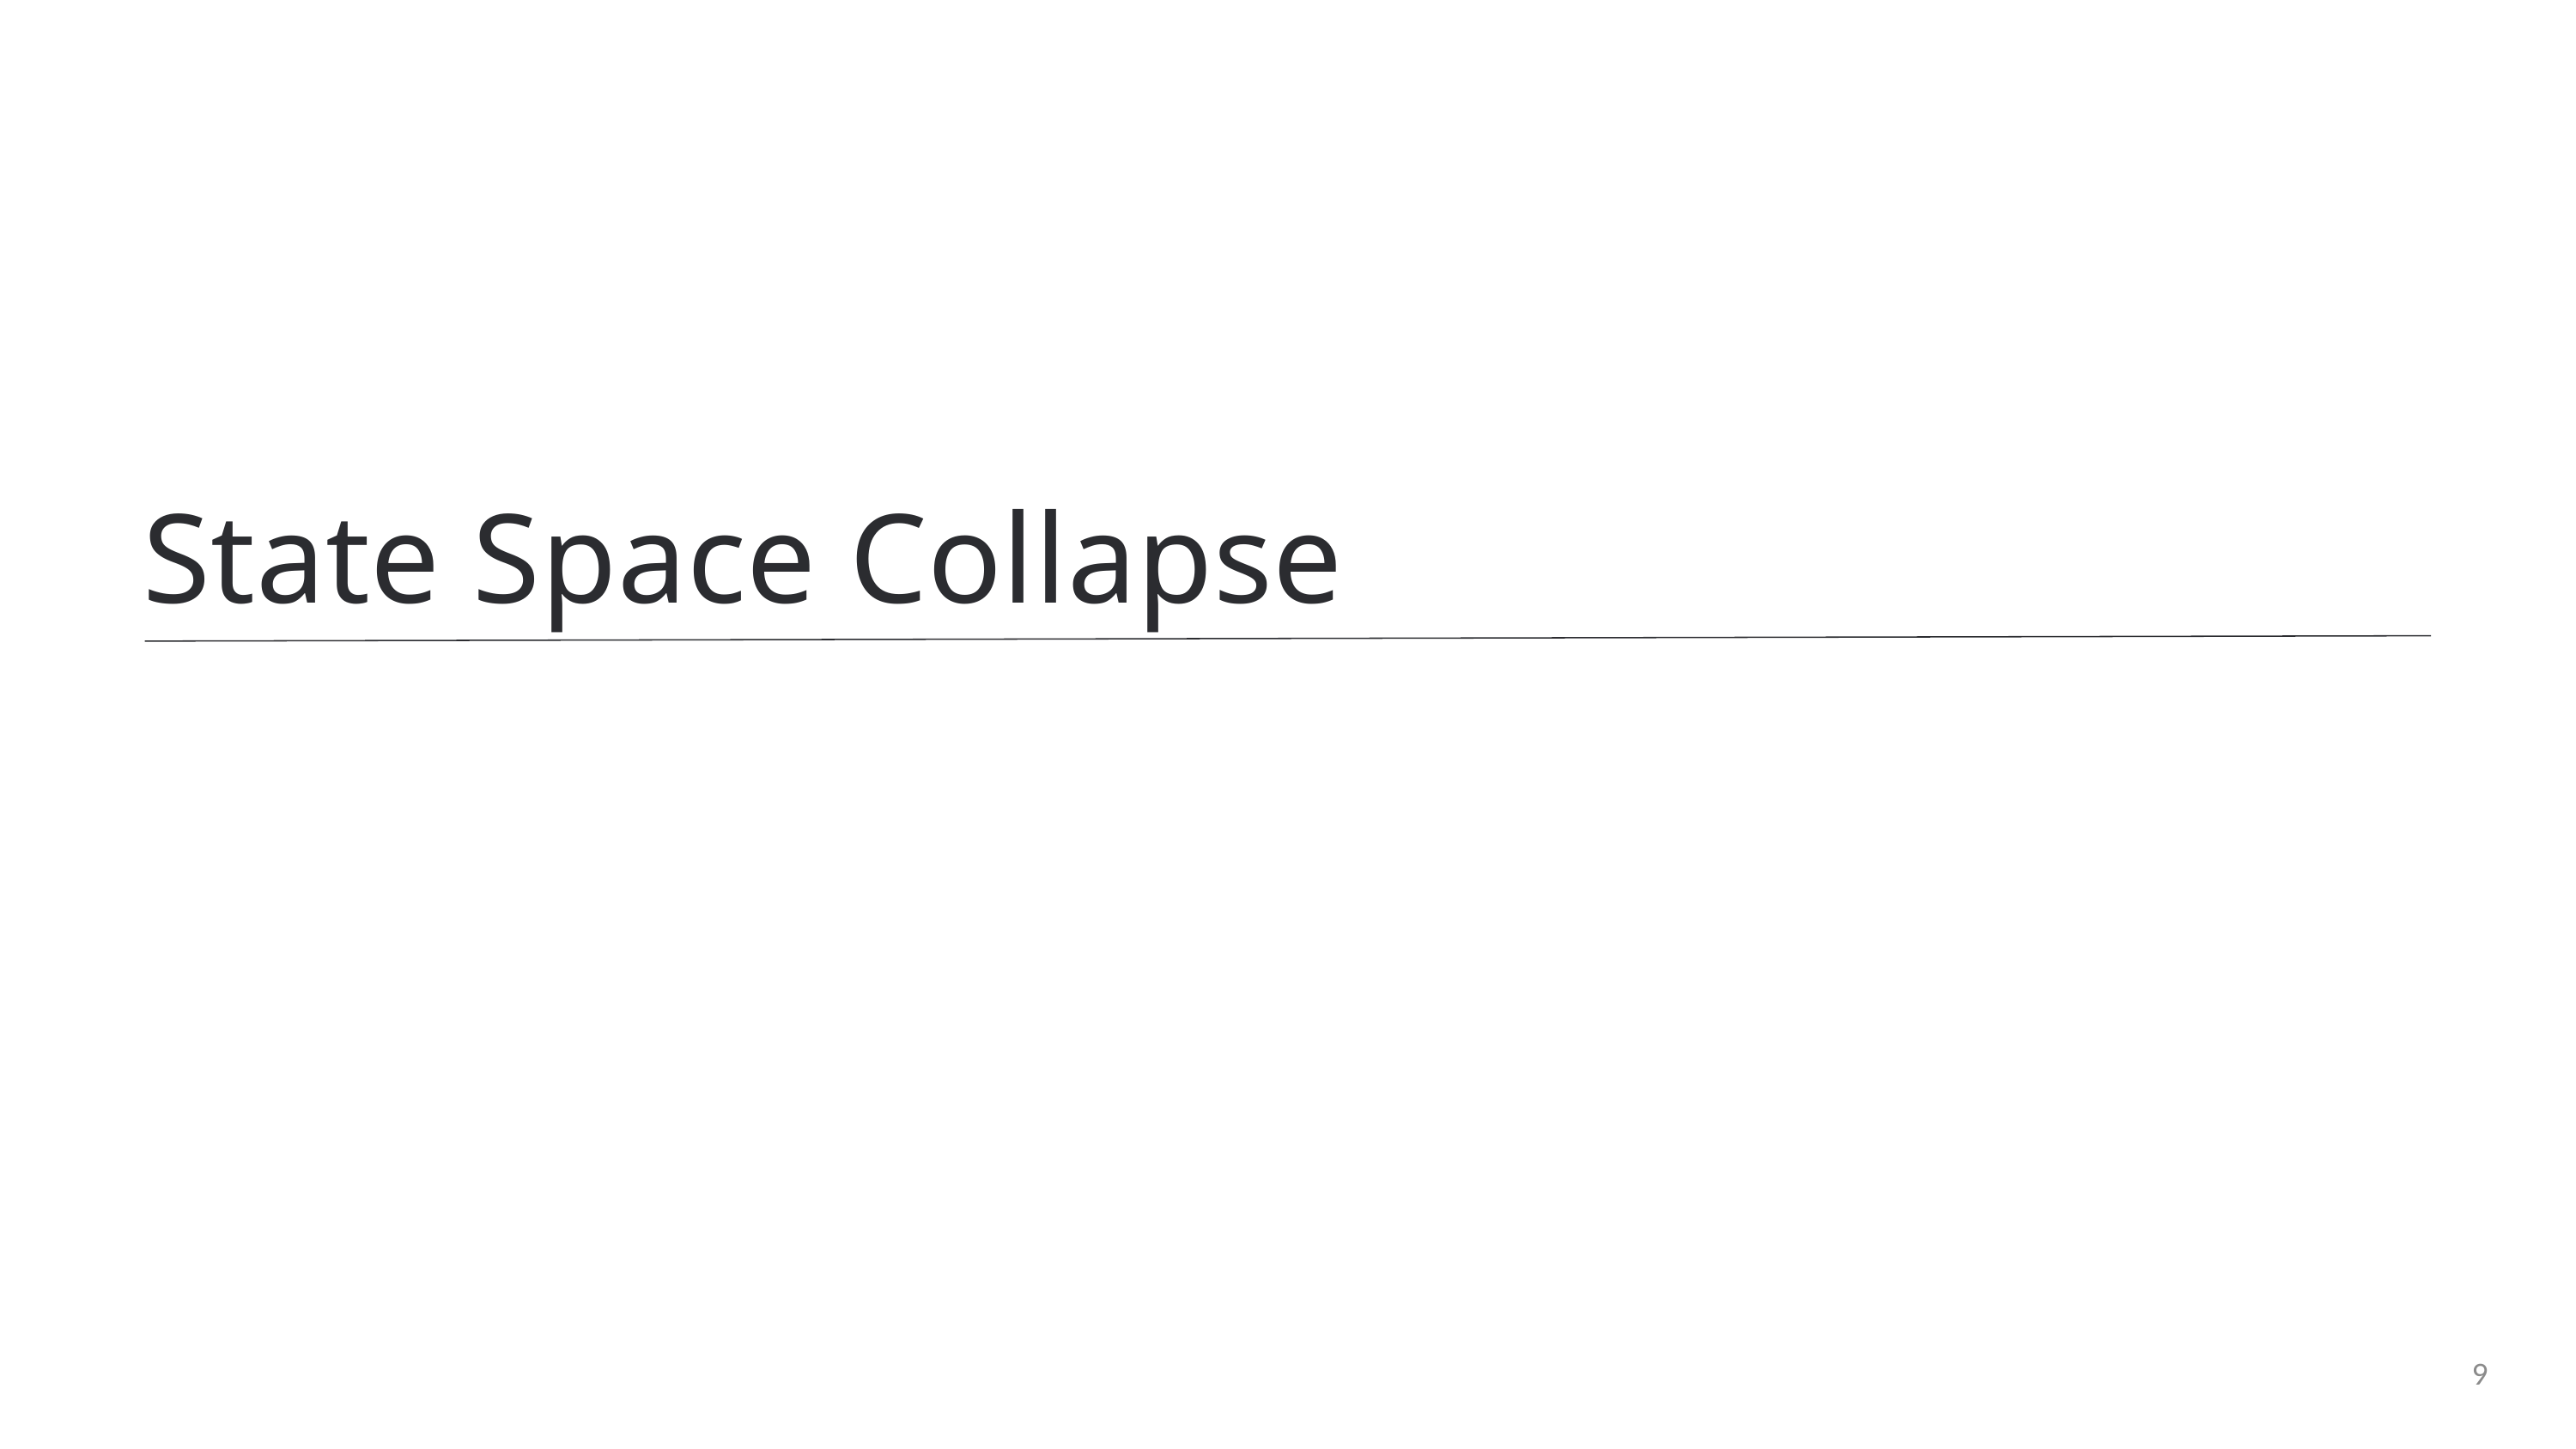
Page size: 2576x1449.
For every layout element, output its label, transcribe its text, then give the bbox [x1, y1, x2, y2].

text_box State Space Collapse [143, 515, 2394, 628]
slide_number 9 [2200, 1346, 2501, 1398]
